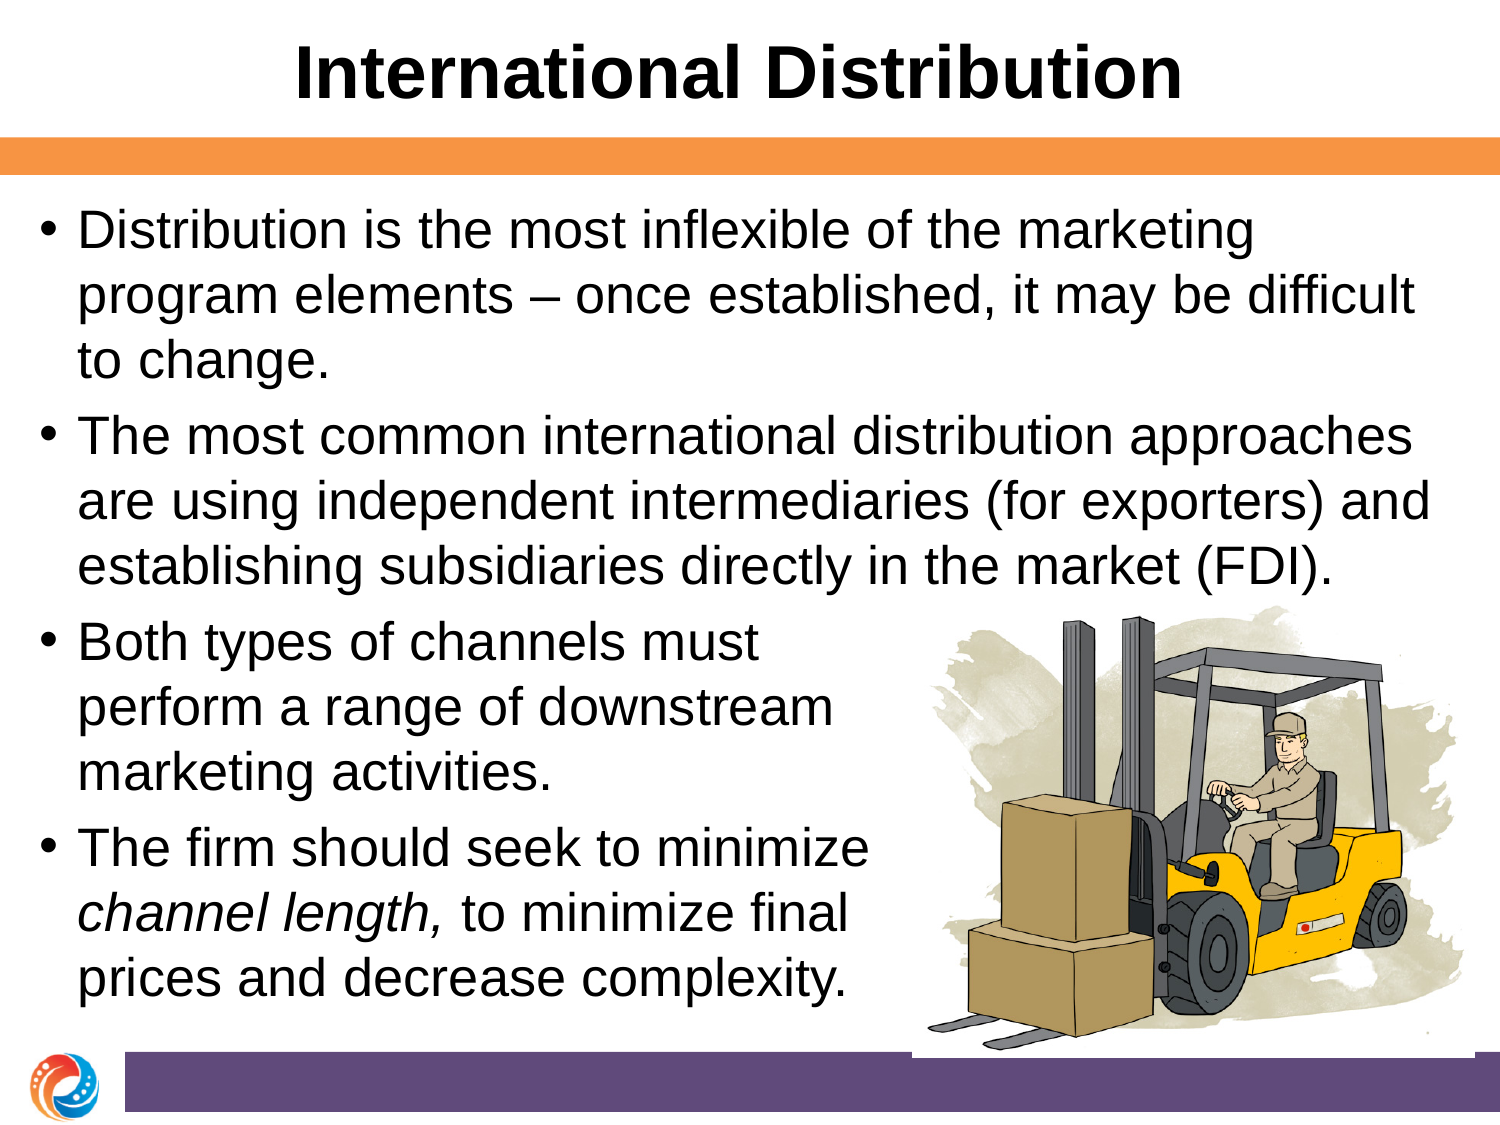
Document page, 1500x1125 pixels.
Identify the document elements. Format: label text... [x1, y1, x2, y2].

footer Copyright © 2014 Pearson Education [512, 1042, 988, 1103]
picture [23, 1046, 105, 1125]
text_box Distribution is the most inflexible of the marketing program elements – once established, it may be difficult to change. The most common international distribution approaches are using independent intermediaries (for exporters) and establishing subsidiaries directly in the market (FDI). Both types of channels must perform a range of downstream marketing activities. The firm should seek to minimize channel length, to minimize final prices and decrease complexity. [24, 187, 1475, 967]
text_box [125, 1051, 1500, 1112]
text_box [0, 135, 1500, 177]
picture [912, 599, 1476, 1058]
title International Distribution [112, 0, 1388, 135]
